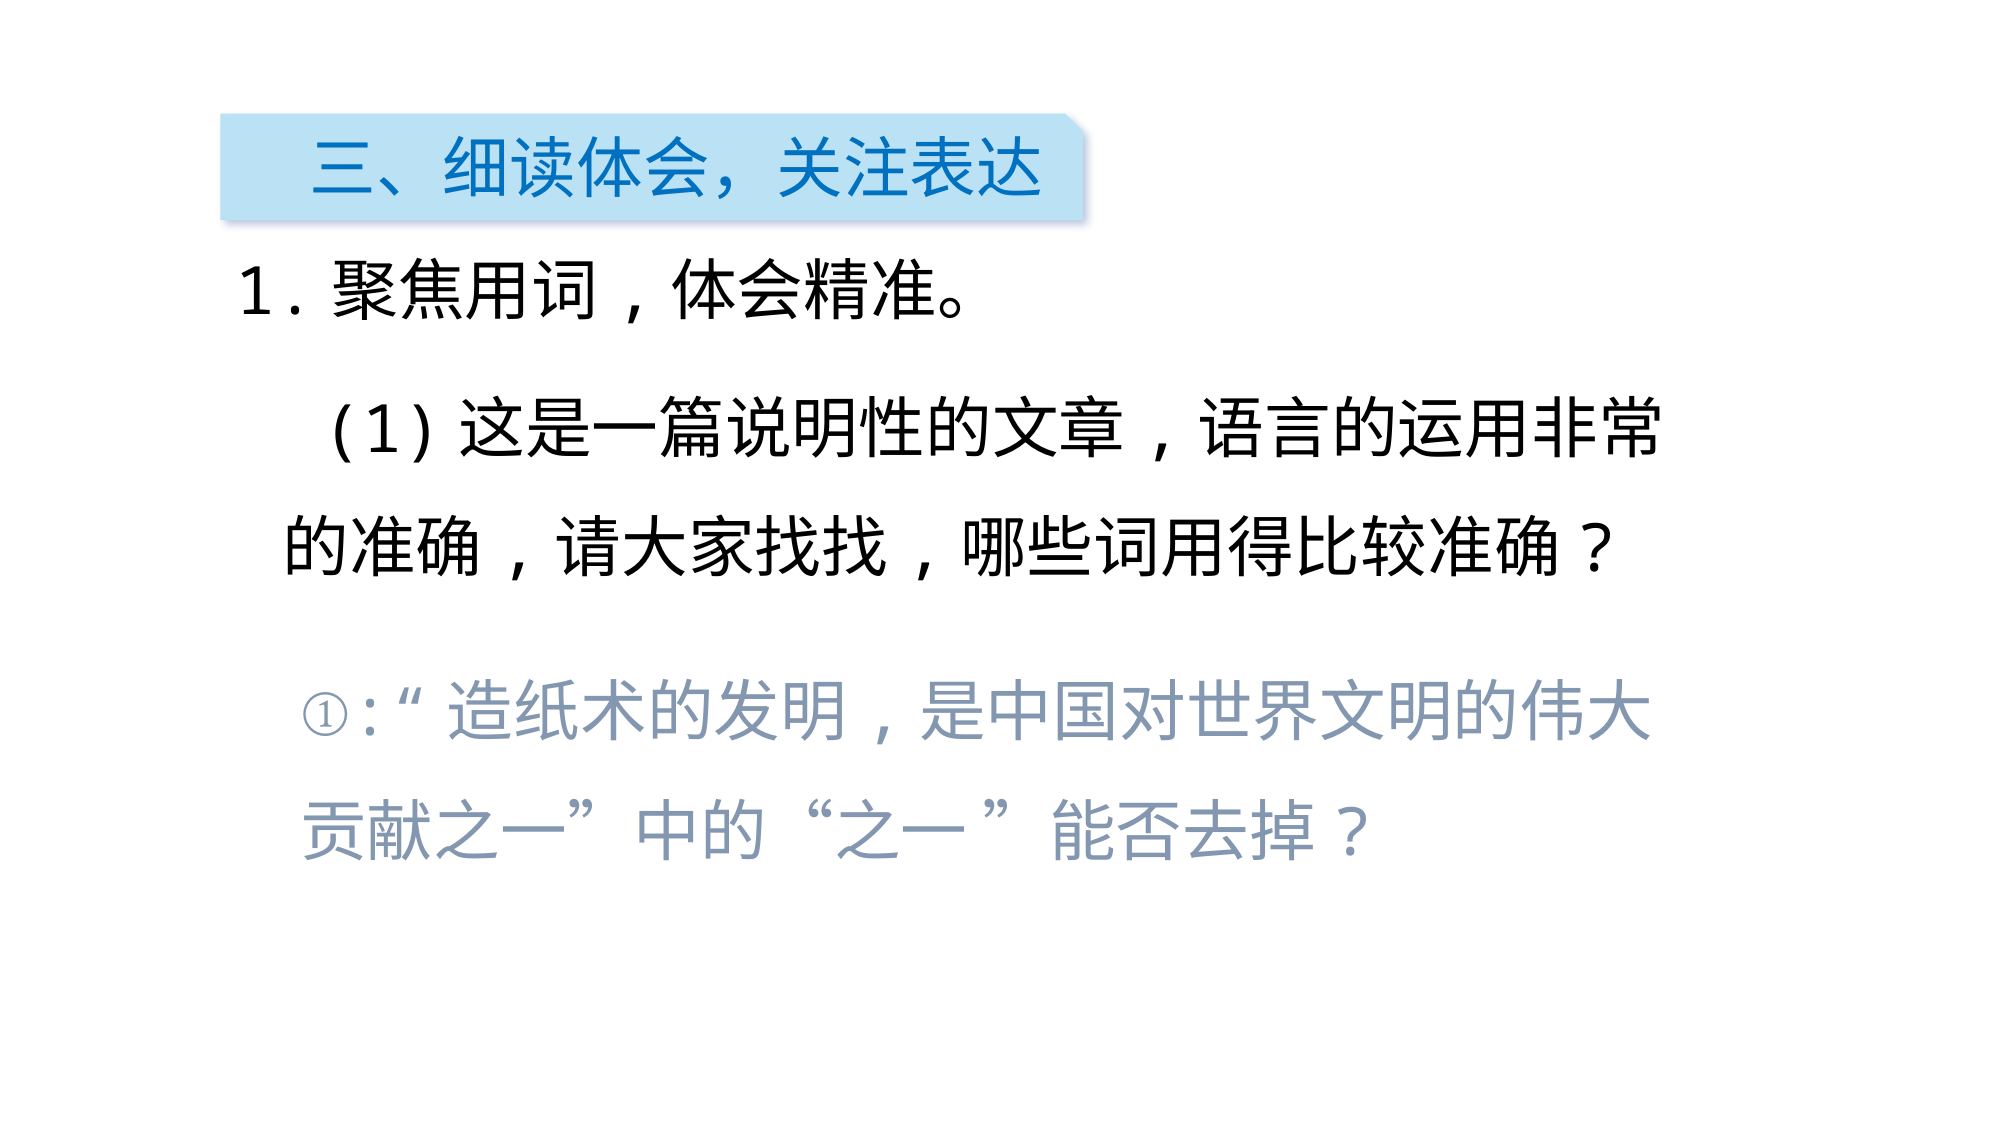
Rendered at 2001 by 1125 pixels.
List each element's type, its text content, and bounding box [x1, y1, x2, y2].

text_box (1)这是一篇说明性的文章,语言的运用非常的准确,请大家找找,哪些词用得比较准确? [267, 337, 1697, 593]
text_box [219, 112, 1084, 222]
text_box 三、细读体会，关注表达 [294, 118, 1059, 214]
text_box 1.聚焦用词,体会精准。 [220, 240, 1019, 336]
text_box ①:“造纸术的发明,是中国对世界文明的伟大贡献之一”中的“之一 ”能否去掉? [285, 621, 1692, 877]
